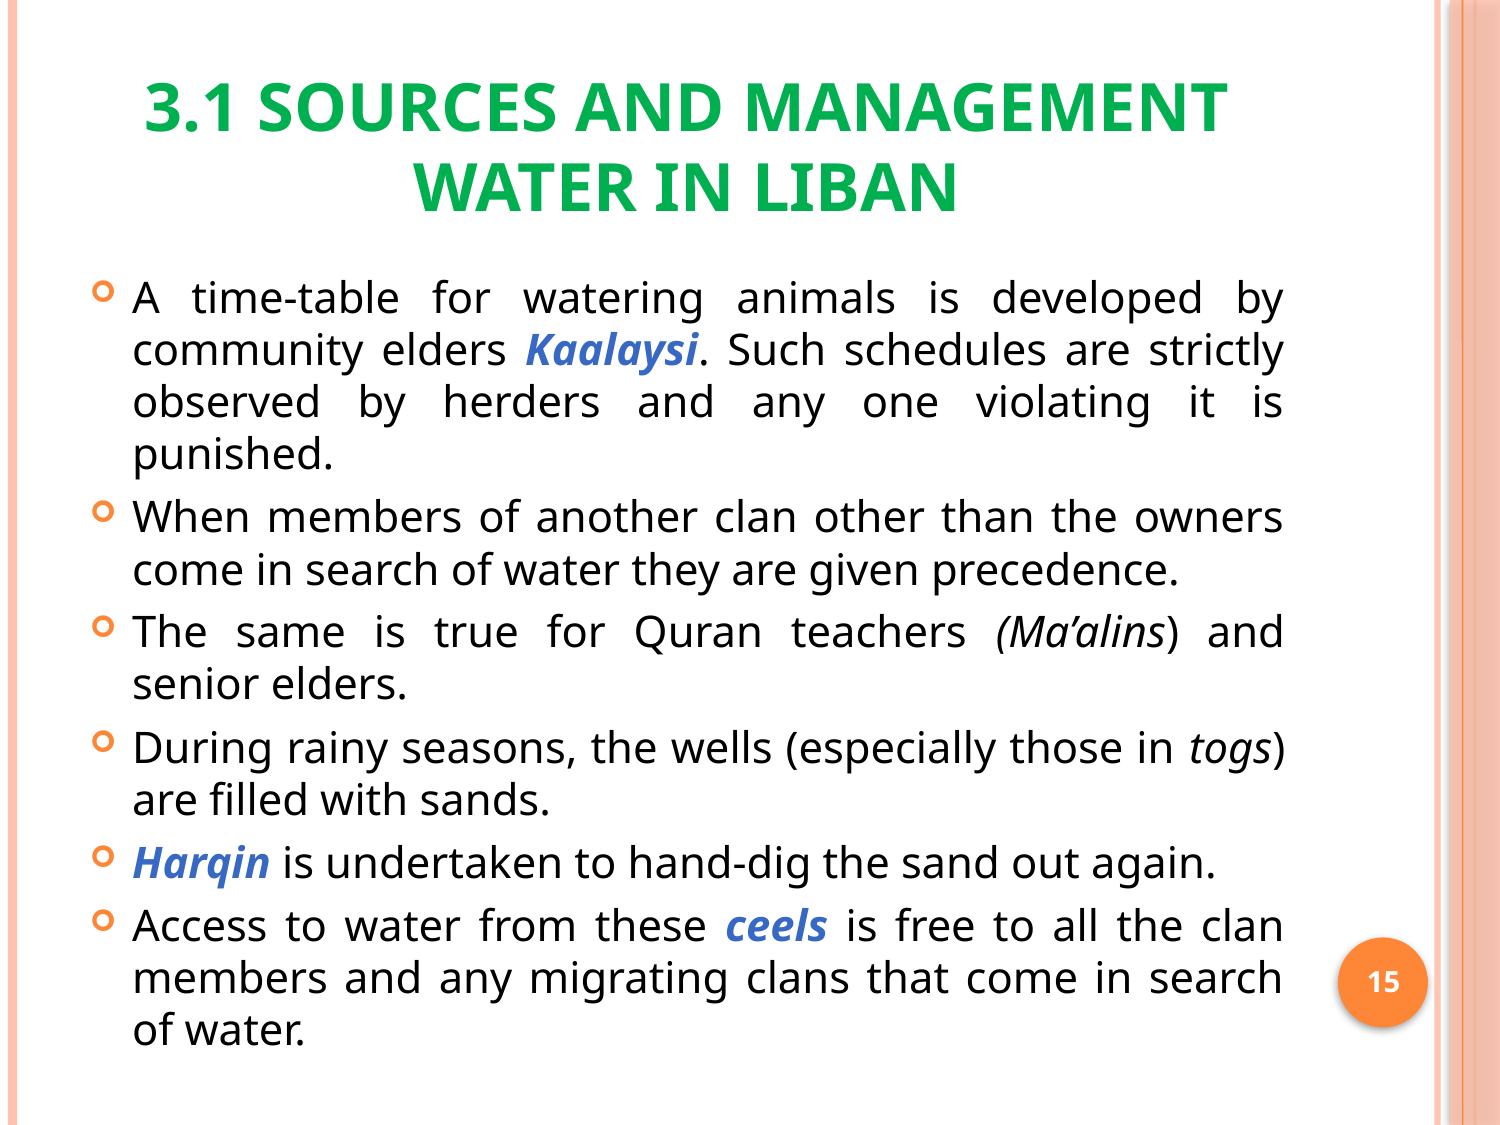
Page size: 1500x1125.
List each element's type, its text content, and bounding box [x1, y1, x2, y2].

slide_number 15 [1333, 940, 1434, 1027]
title 3.1 Sources and Management Water In Liban [75, 45, 1300, 233]
list A time-table for watering animals is developed by community elders Kaalaysi. Such schedules are strictly observed by herders and any one violating it is punished. When members of another clan other than the owners come in search of water they are given precedence. The same is true for Quran teachers (Ma’alins) and senior elders. During rainy seasons, the wells (especially those in togs) are filled with sands. Harqin is undertaken to hand-dig the sand out again. Access to water from these ceels is free to all the clan members and any migrating clans that come in search of water. [75, 262, 1300, 1062]
